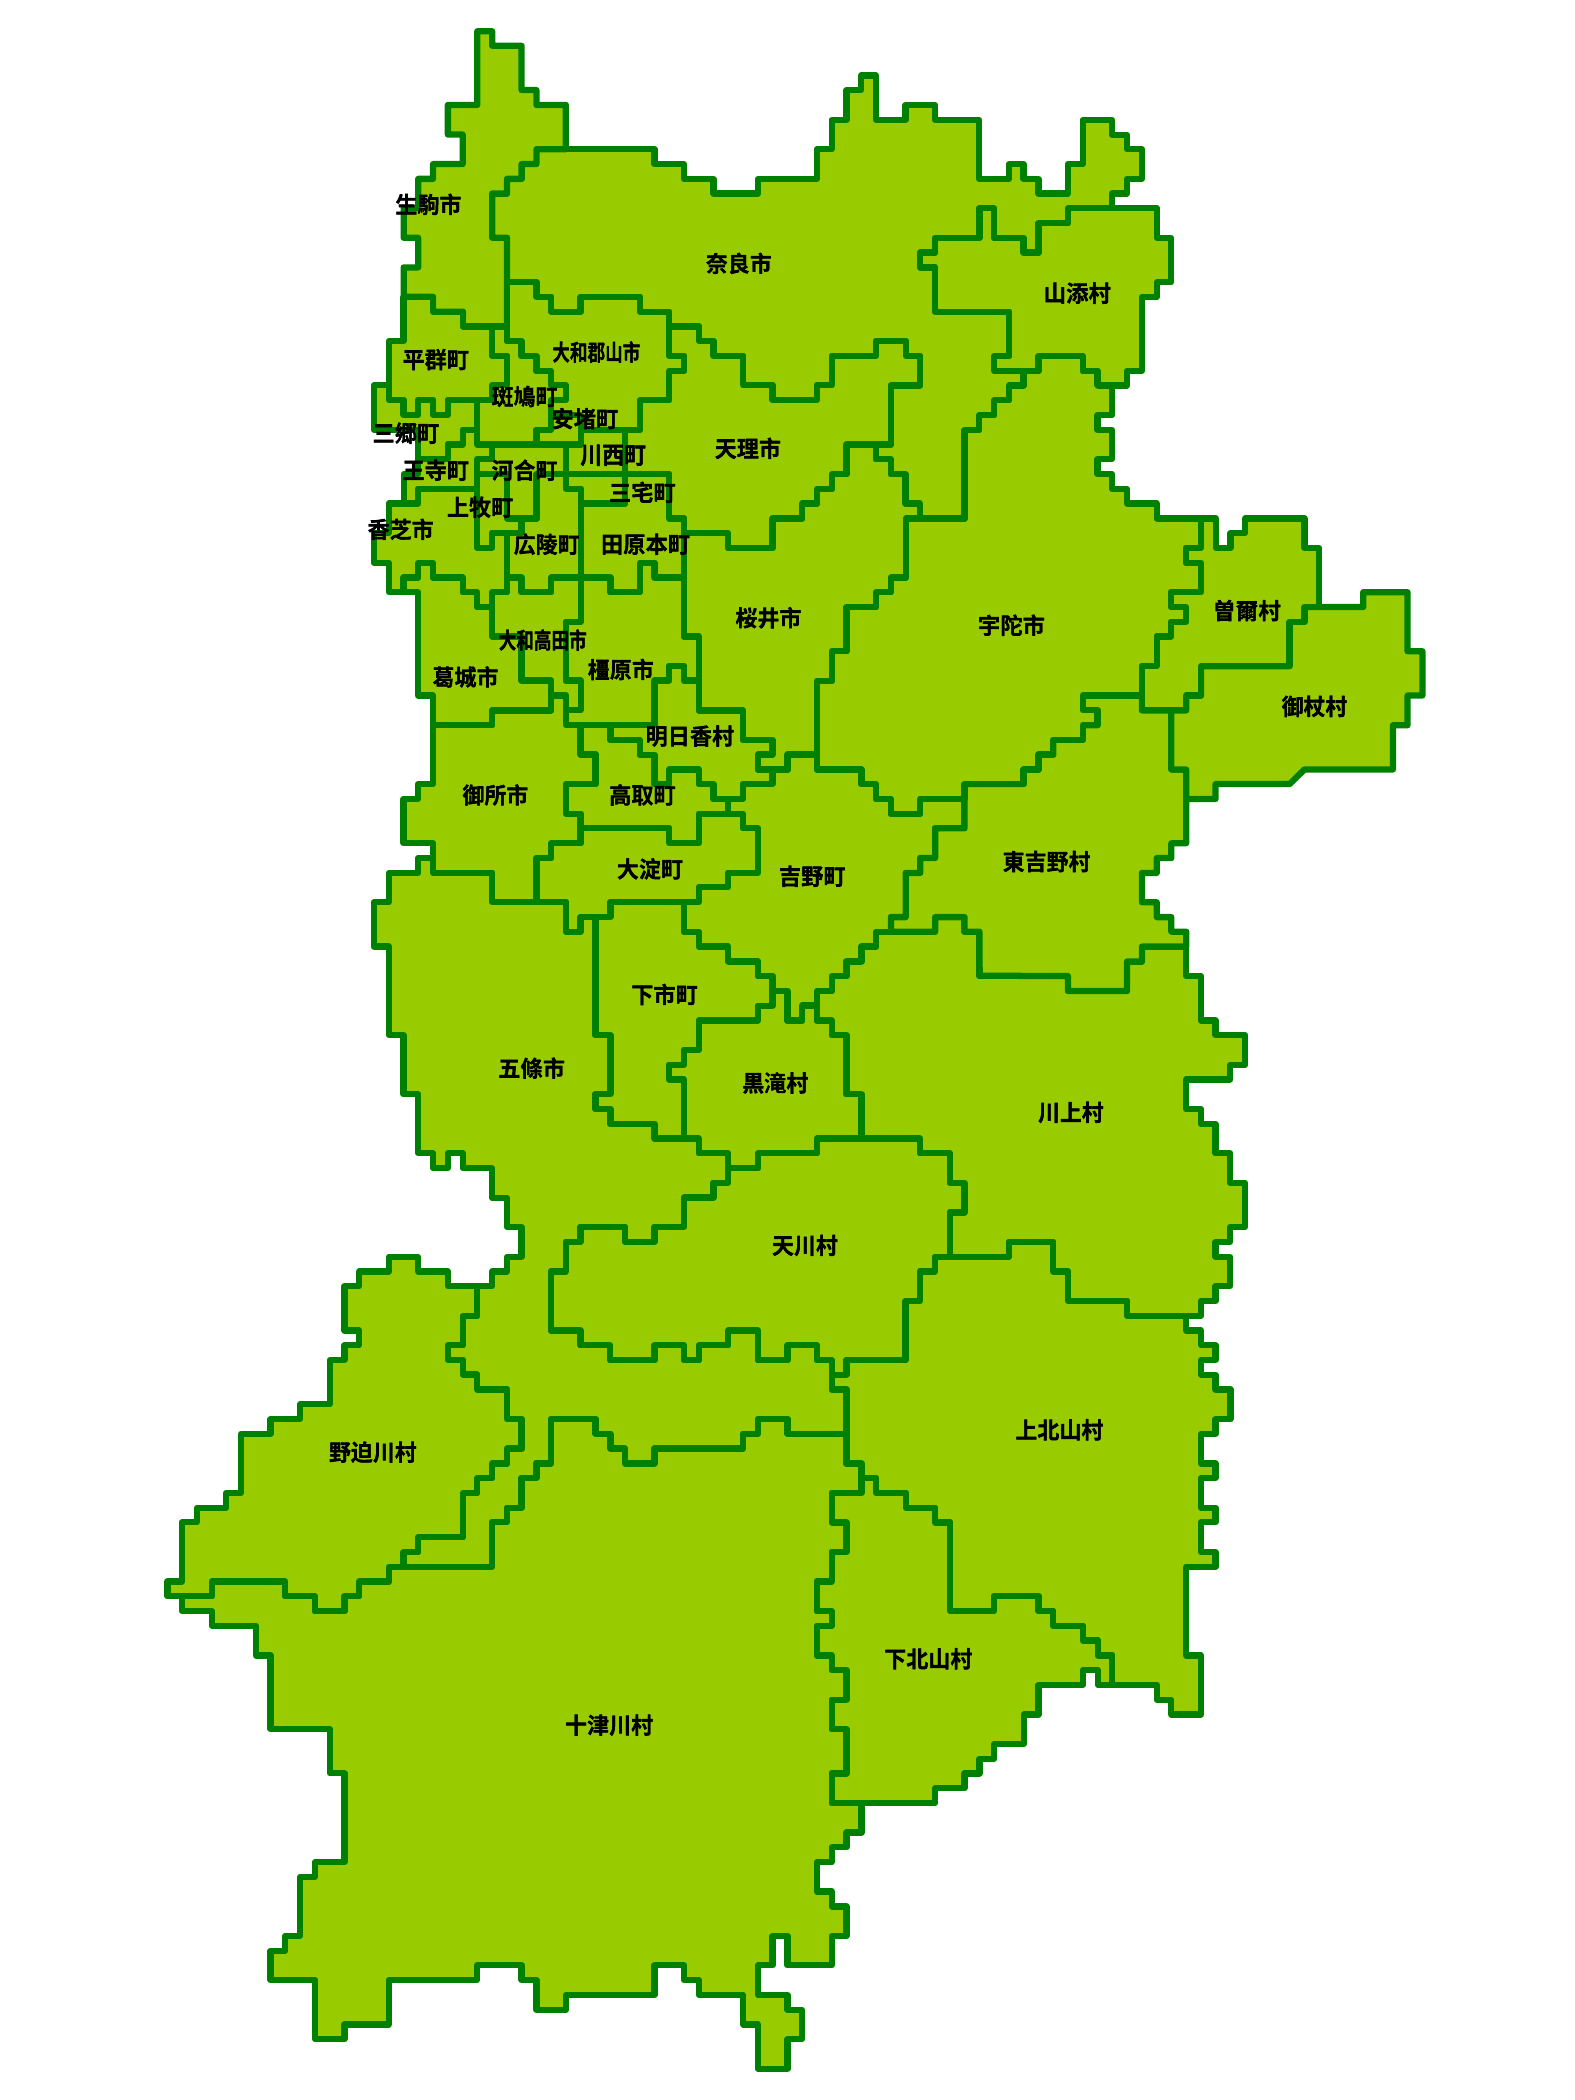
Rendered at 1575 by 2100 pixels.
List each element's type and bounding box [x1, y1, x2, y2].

text_box [491, 459, 558, 482]
text_box [705, 252, 772, 275]
text_box [367, 518, 434, 541]
text_box [329, 1441, 417, 1464]
text_box [1045, 281, 1111, 305]
text_box [462, 783, 528, 807]
text_box [491, 385, 558, 408]
text_box [1281, 695, 1348, 718]
text_box [646, 724, 734, 748]
text_box [513, 533, 580, 556]
text_box [395, 193, 462, 216]
text_box [617, 857, 683, 881]
text_box [403, 459, 469, 482]
text_box [885, 1647, 973, 1670]
text_box [735, 606, 801, 630]
text_box [565, 1713, 654, 1737]
text_box [167, 30, 1423, 2069]
text_box [447, 496, 513, 519]
text_box [1016, 1418, 1104, 1442]
text_box [610, 481, 676, 504]
text_box [979, 614, 1045, 637]
text_box [1003, 850, 1091, 873]
text_box [1038, 1101, 1104, 1124]
text_box [432, 665, 499, 689]
text_box [602, 533, 690, 556]
text_box [499, 1056, 565, 1080]
text_box [715, 437, 781, 460]
text_box [403, 348, 469, 371]
text_box [499, 628, 587, 652]
text_box [610, 783, 676, 807]
text_box [552, 407, 618, 430]
text_box [1215, 599, 1281, 622]
text_box [742, 1071, 809, 1095]
text_box [552, 340, 640, 364]
text_box [373, 422, 439, 445]
text_box [587, 658, 654, 681]
text_box [772, 1234, 838, 1257]
text_box [779, 865, 846, 888]
text_box [580, 444, 646, 467]
text_box [632, 983, 698, 1006]
